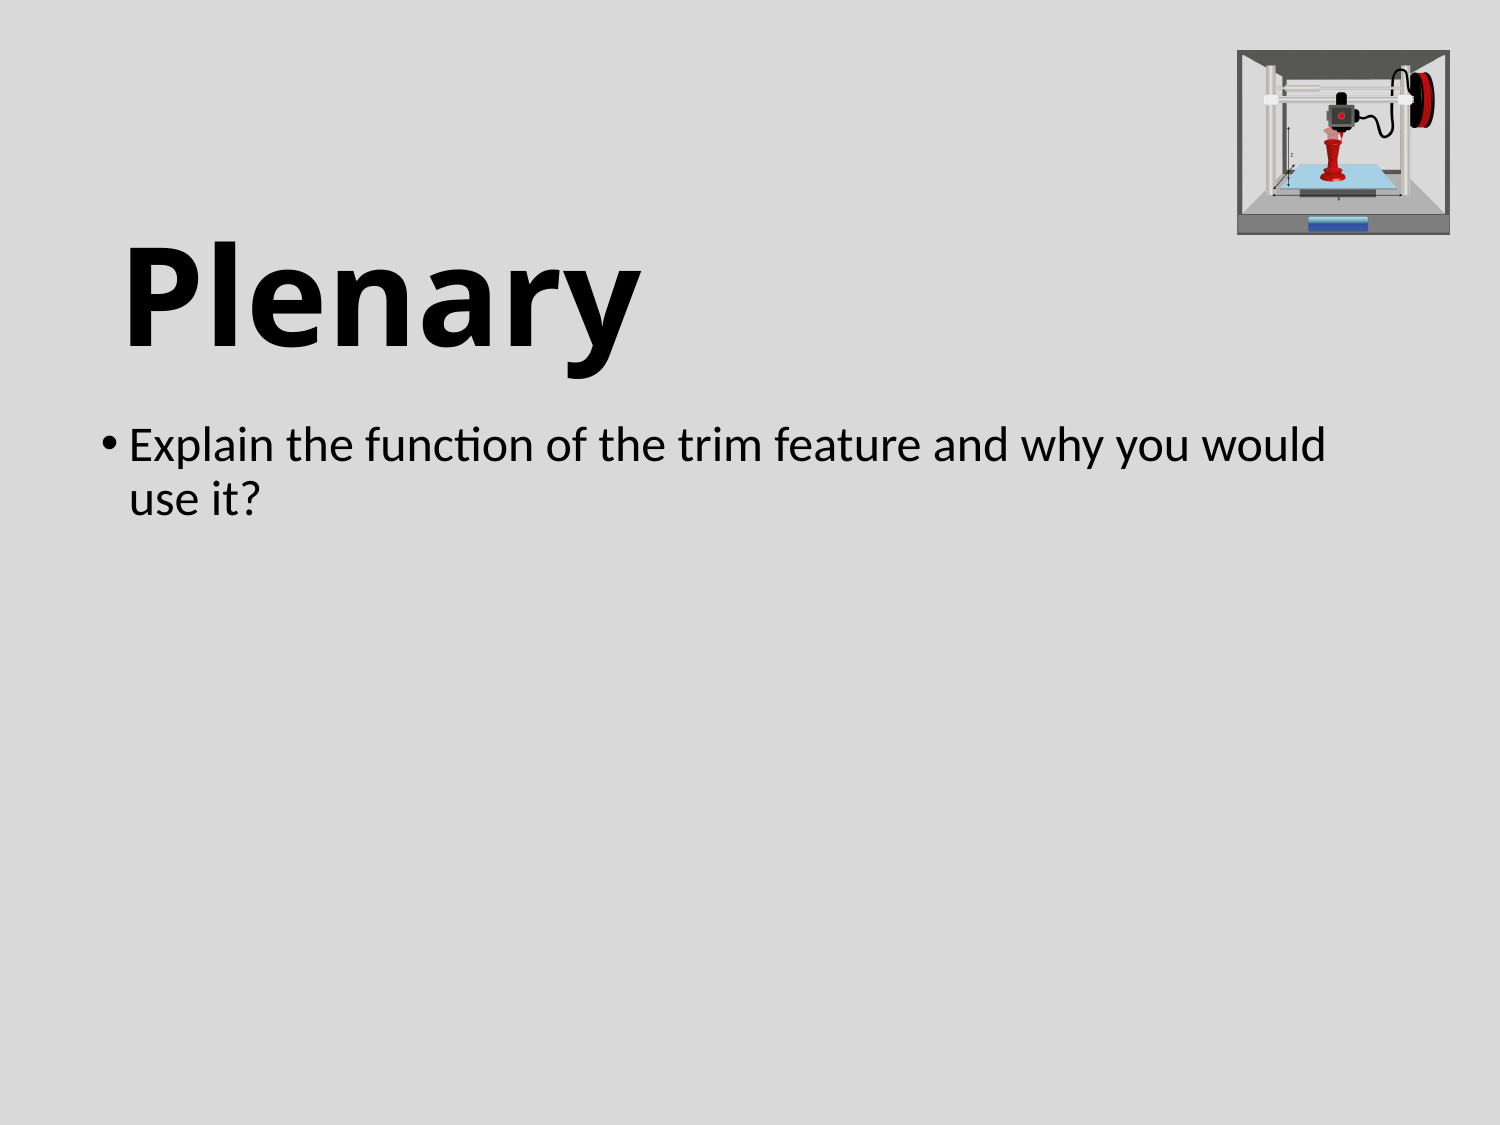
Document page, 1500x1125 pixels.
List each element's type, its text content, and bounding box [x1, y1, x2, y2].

list Explain the function of the trim feature and why you would use it? [85, 411, 1380, 1125]
title Plenary [103, 193, 1397, 412]
picture [1237, 50, 1450, 235]
